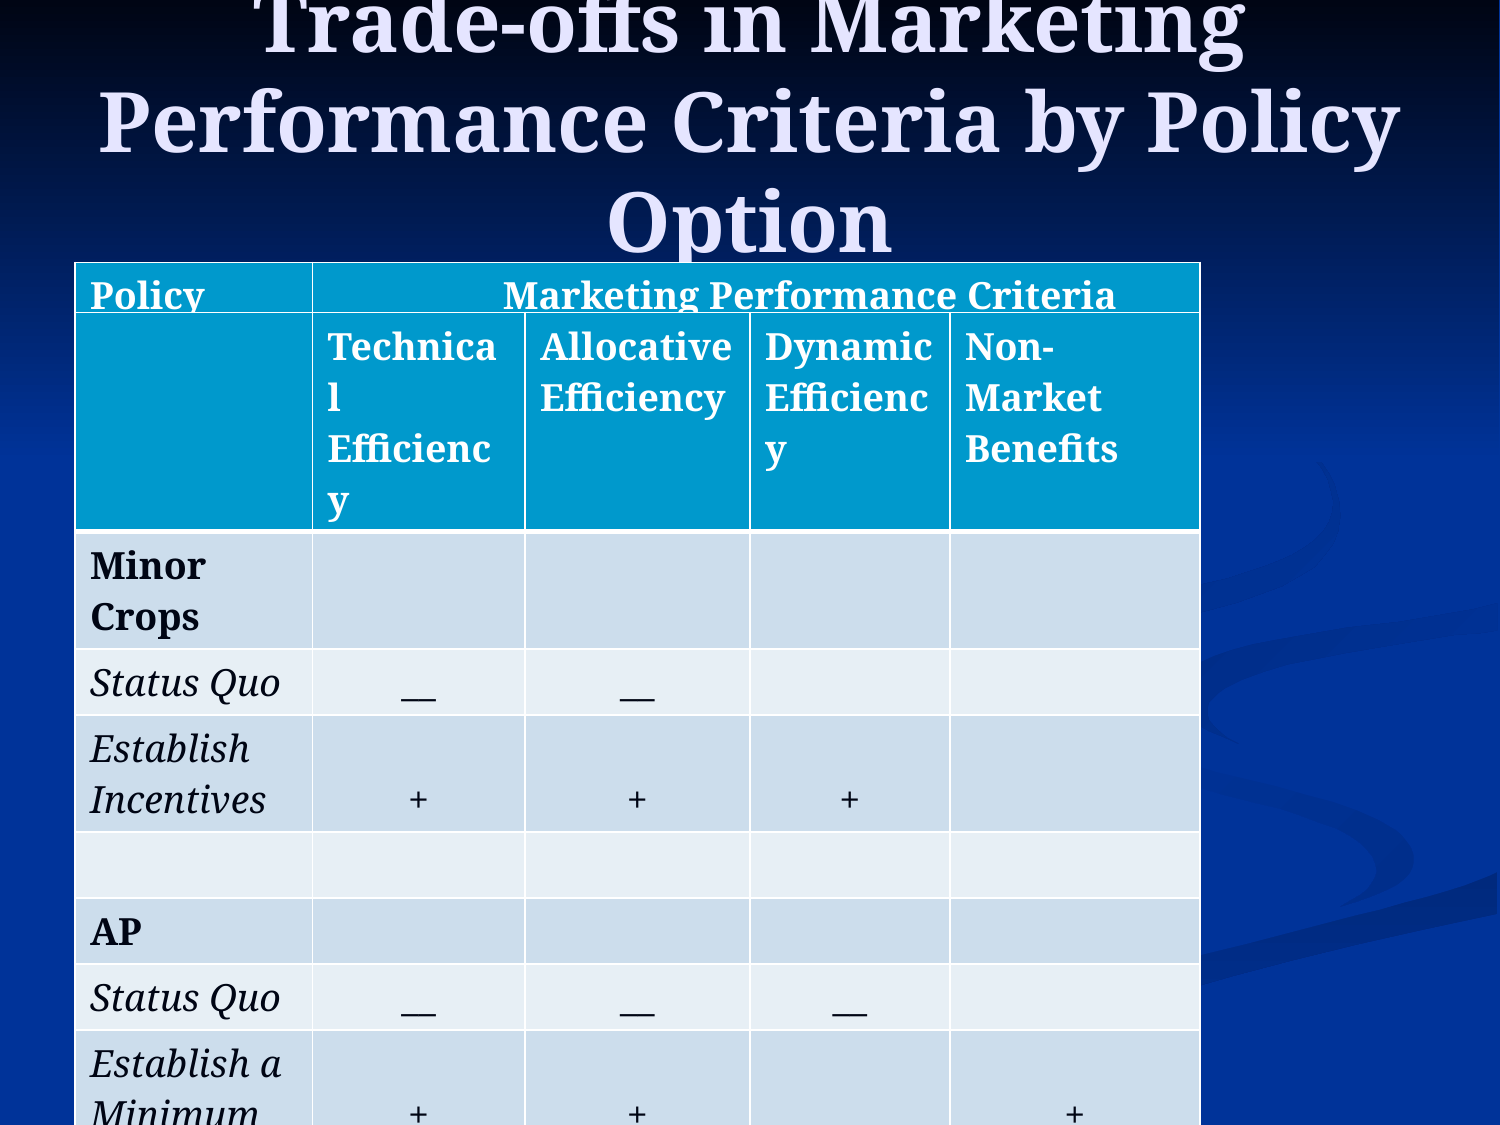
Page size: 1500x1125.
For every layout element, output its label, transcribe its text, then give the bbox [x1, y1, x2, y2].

table_cell [751, 534, 949, 648]
table_cell __ [751, 965, 949, 1029]
table_header [76, 313, 312, 529]
table_header Non-Market Benefits [951, 313, 1199, 529]
table_cell [313, 899, 524, 963]
table_cell [951, 534, 1199, 648]
table_cell [76, 833, 312, 897]
table_cell Establish a Minimum Tolerance [76, 1031, 312, 1125]
title Trade-offs in Marketing Performance Criteria by Policy Option [74, 37, 1426, 201]
table_cell + [313, 1031, 524, 1125]
table_cell Status Quo [76, 965, 312, 1029]
table_cell [951, 716, 1199, 831]
table_cell [751, 1031, 949, 1125]
table_cell + [313, 716, 524, 831]
table_cell + [526, 1031, 749, 1125]
table_cell [751, 899, 949, 963]
table_cell [751, 833, 949, 897]
table_cell AP [76, 899, 312, 963]
table_cell [313, 833, 524, 897]
table_cell [951, 899, 1199, 963]
table_cell [526, 833, 749, 897]
table_cell __ [313, 965, 524, 1029]
table_cell [313, 534, 524, 648]
table_cell + [526, 716, 749, 831]
table_cell + [751, 716, 949, 831]
table_cell Status Quo [76, 650, 312, 714]
table_header Allocative Efficiency [526, 313, 749, 529]
table_header Dynamic Efficiency [751, 313, 949, 529]
table_header Policy [76, 263, 312, 312]
table_cell [526, 534, 749, 648]
table_cell [951, 965, 1199, 1029]
table_cell Establish Incentives [76, 716, 312, 831]
table_header Marketing Performance Criteria [313, 263, 1199, 312]
table_cell __ [526, 650, 749, 714]
table_cell [951, 833, 1199, 897]
table_cell Minor Crops [76, 534, 312, 648]
table_cell [751, 650, 949, 714]
table_cell __ [313, 650, 524, 714]
table_header Technical Efficiency [313, 313, 524, 529]
table_cell __ [526, 965, 749, 1029]
table_cell [951, 650, 1199, 714]
table_cell + [951, 1031, 1199, 1125]
table_cell [526, 899, 749, 963]
